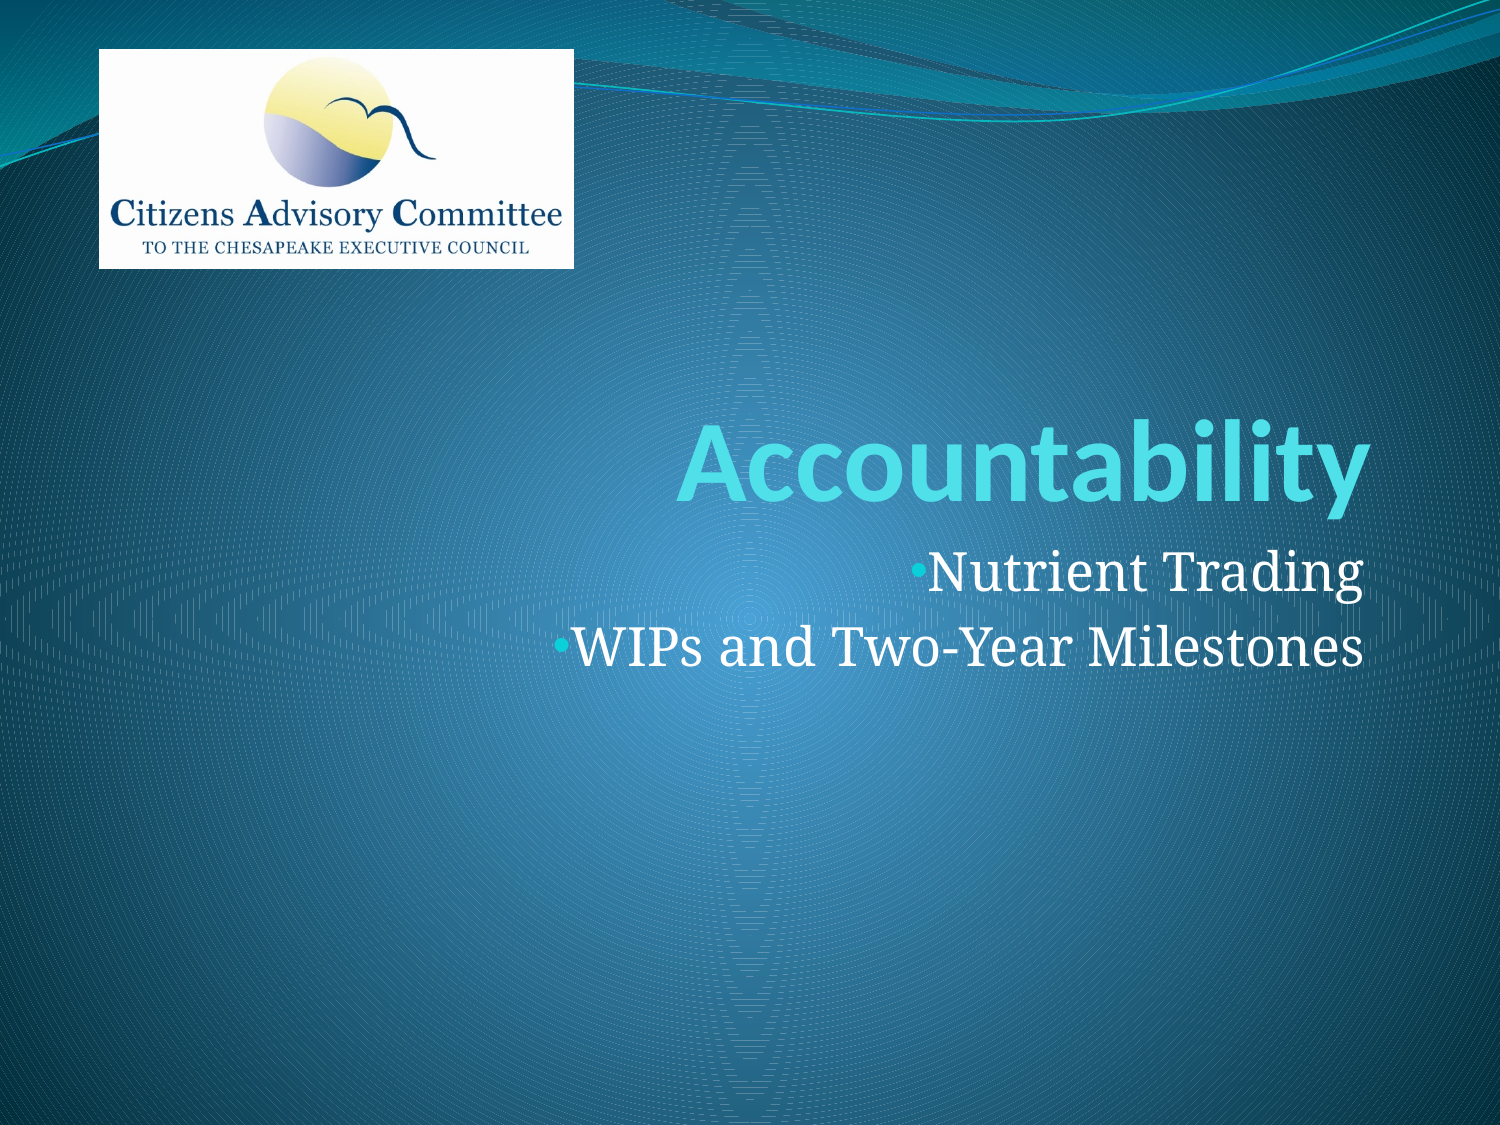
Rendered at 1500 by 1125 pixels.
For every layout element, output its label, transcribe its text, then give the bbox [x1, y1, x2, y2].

subtitle Nutrient Trading WIPs and Two-Year Milestones [87, 529, 1376, 818]
title Accountability [87, 224, 1376, 525]
picture [99, 49, 574, 269]
